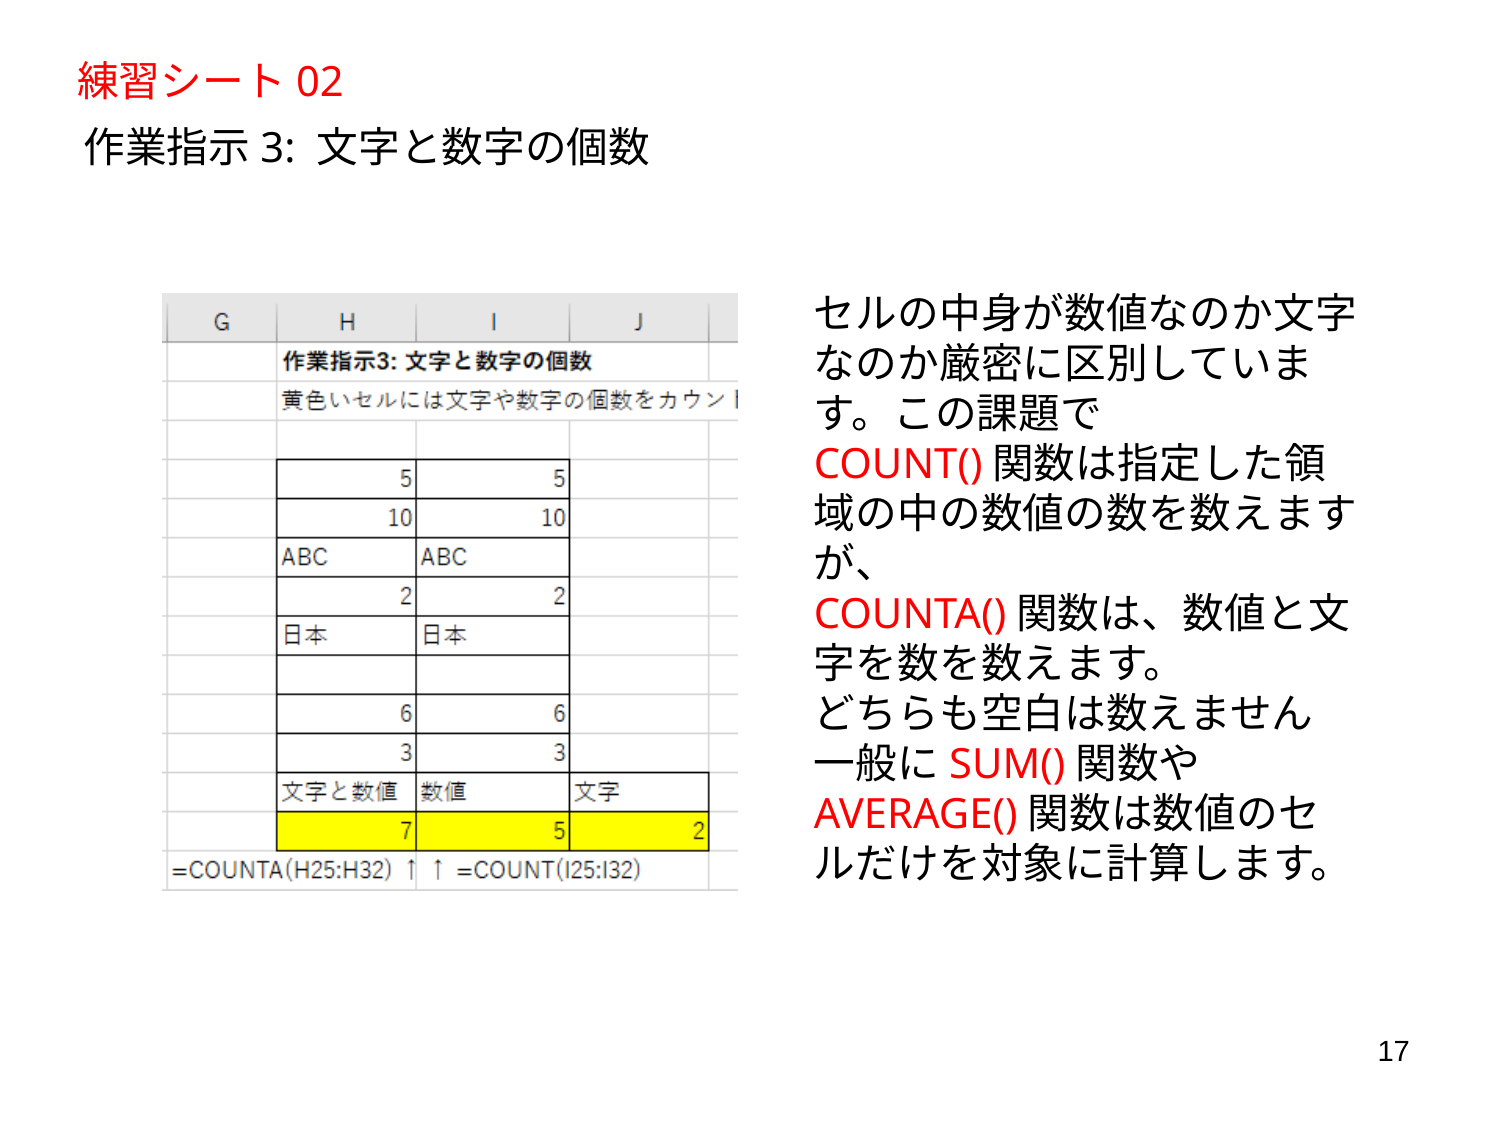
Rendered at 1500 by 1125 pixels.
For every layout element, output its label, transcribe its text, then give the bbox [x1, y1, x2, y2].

picture [162, 293, 738, 891]
slide_number 17 [1074, 1024, 1425, 1103]
text_box 作業指示3: 文字と数字の個数 [68, 113, 1369, 178]
text_box セルの中身が数値なのか文字なのか厳密に区別しています。この課題で COUNT()関数は指定した領域の中の数値の数を数えますが、 COUNTA()関数は、数値と文字を数を数えます。 どちらも空白は数えません 一般にSUM()関数やAVERAGE()関数は数値のセルだけを対象に計算します。 [799, 279, 1375, 895]
text_box 練習シート02 [62, 47, 1366, 113]
